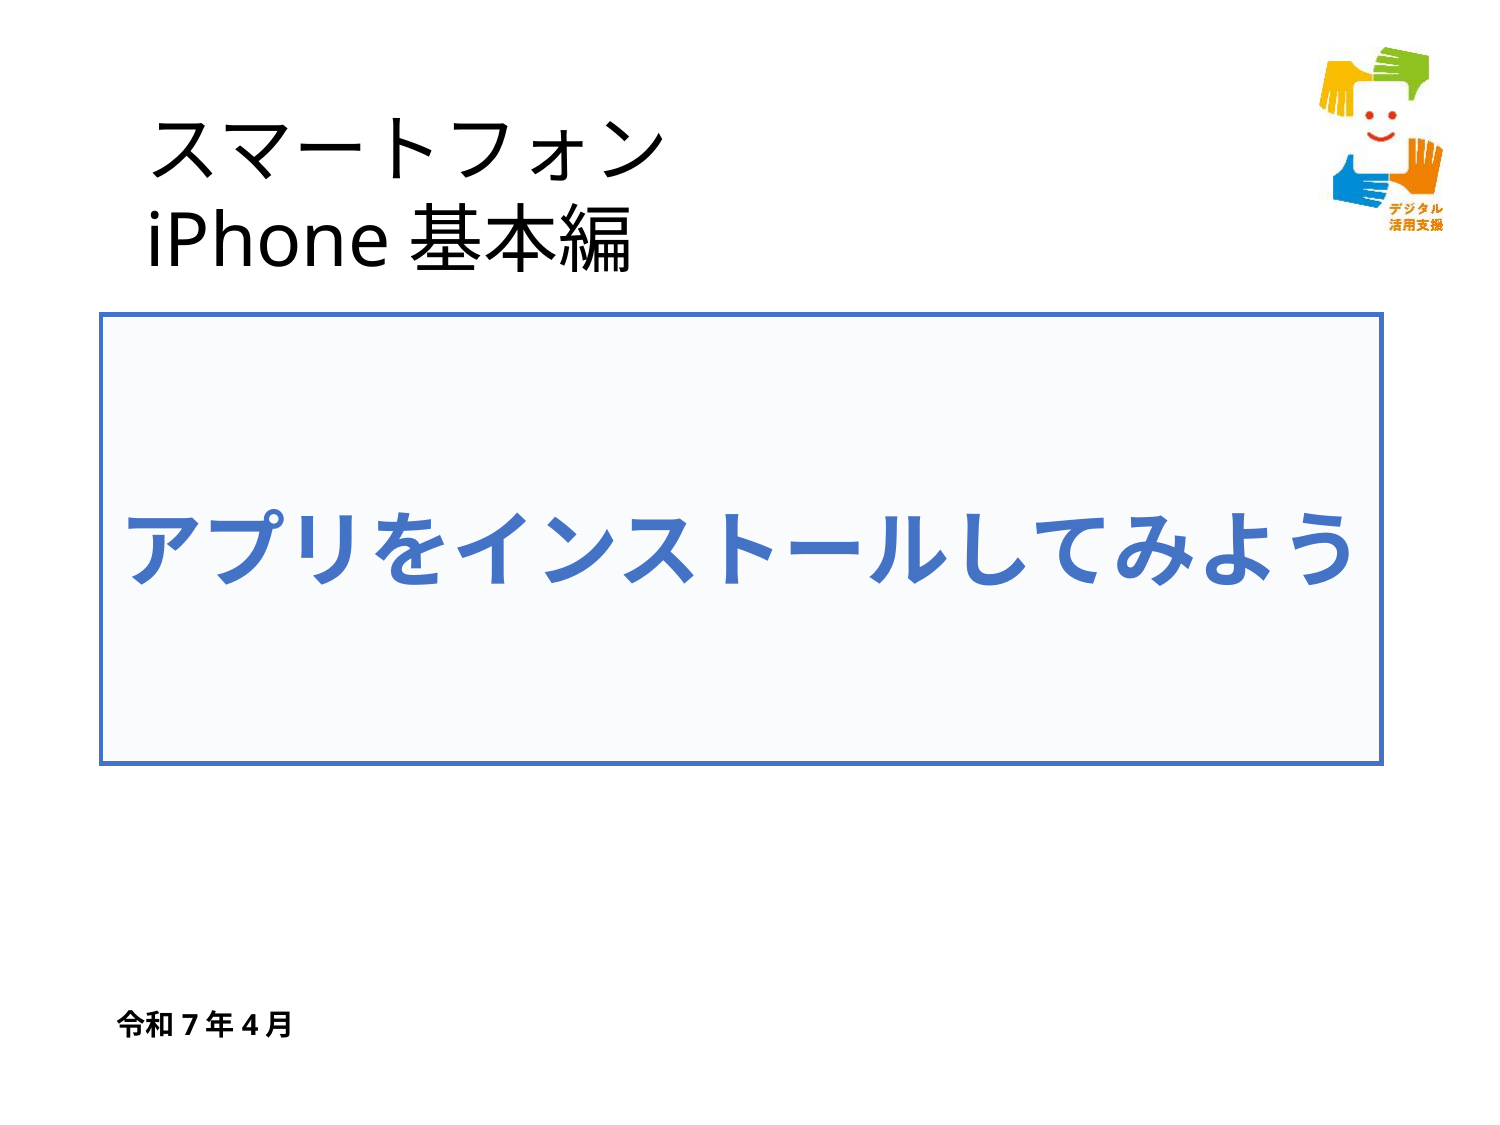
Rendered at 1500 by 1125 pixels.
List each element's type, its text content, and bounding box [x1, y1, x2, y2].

text_box 令和7年4月 [101, 998, 456, 1049]
text_box スマートフォン iPhone基本編 [130, 93, 1195, 289]
picture [1319, 47, 1443, 231]
text_box アプリをインストールしてみよう [101, 378, 1383, 697]
